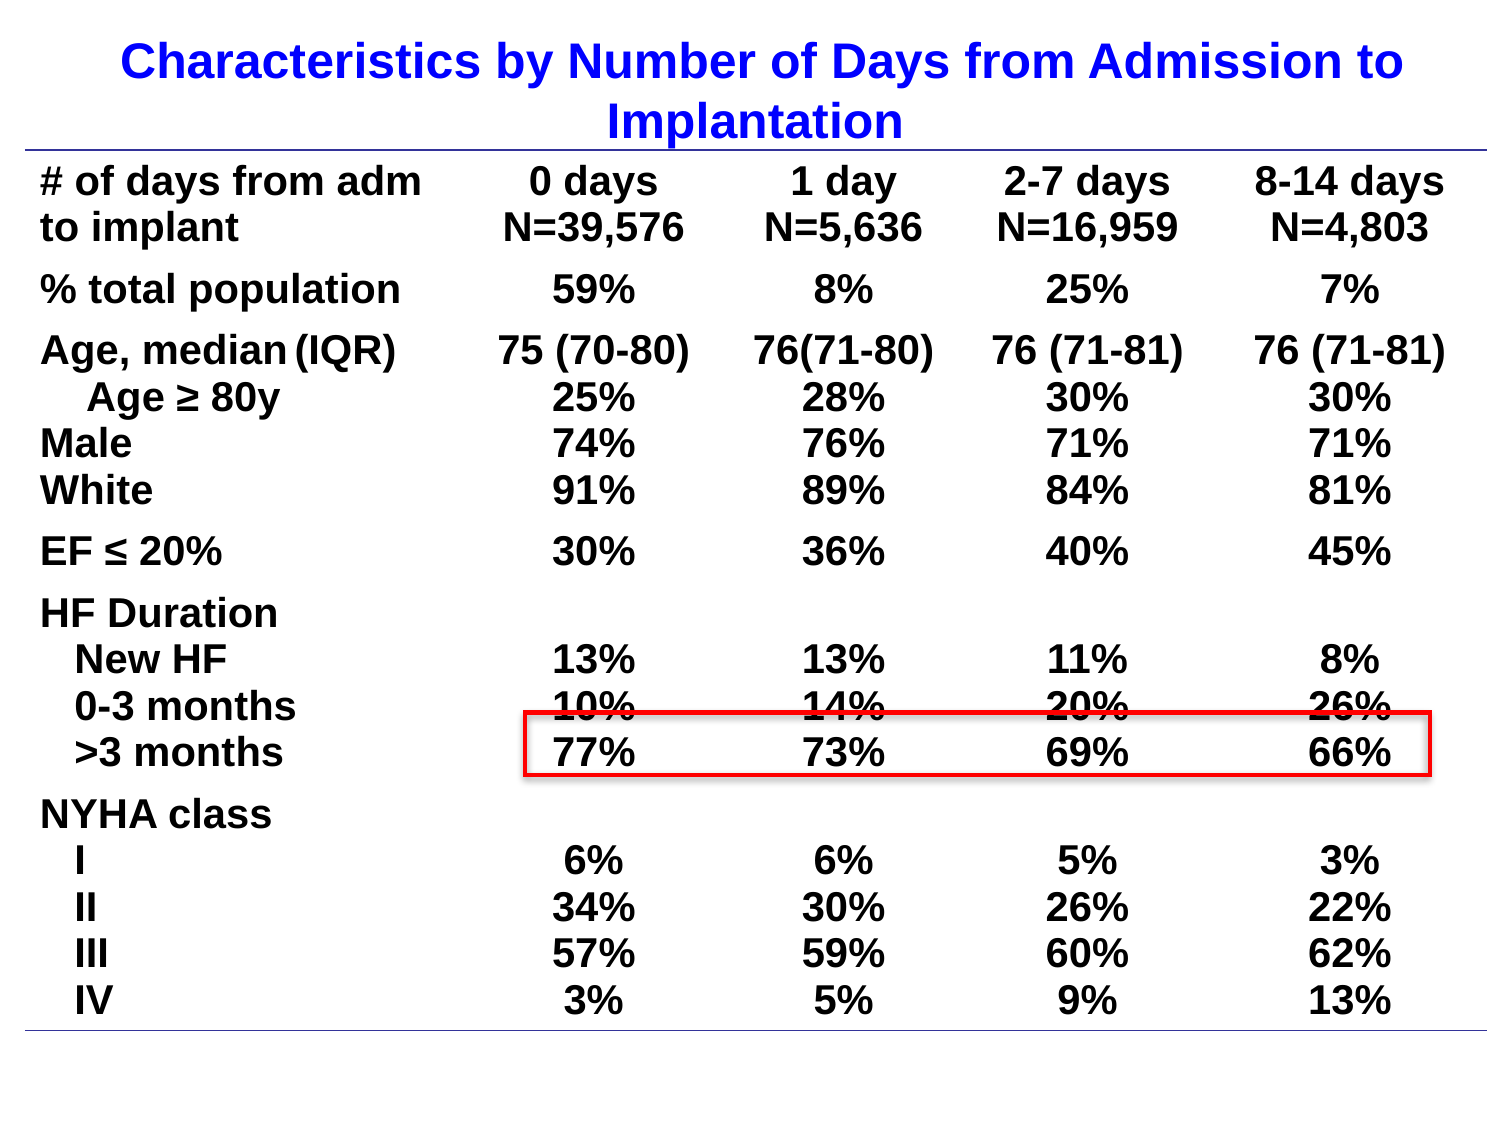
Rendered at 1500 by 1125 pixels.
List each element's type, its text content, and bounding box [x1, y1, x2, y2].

table_cell 13% 14% 73% [725, 582, 962, 710]
table_cell 6% 34% 57% 3% [462, 783, 725, 1030]
table_cell 75 (70-80) 25% 74% 91% [462, 320, 725, 521]
table_cell Age, median (IQR) Age ≥ 80y Male White [25, 320, 462, 521]
table_cell 7% [1212, 258, 1487, 320]
table_cell NYHA class I II III IV [25, 783, 462, 1030]
table_header # of days from adm to implant [25, 151, 462, 258]
table_cell HF Duration New HF 0-3 months >3 months [25, 582, 462, 783]
table_cell 3% 22% 62% 13% [1212, 783, 1487, 1030]
table_header 8-14 days N=4,803 [1212, 151, 1487, 258]
table_cell 25% [962, 258, 1212, 320]
title Characteristics by Number of Days from Admission to Implantation [24, 24, 1500, 213]
table_header 0 days N=39,576 [462, 151, 725, 258]
table_cell 36% [725, 521, 962, 582]
table_cell EF ≤ 20% [25, 521, 462, 582]
table_cell 59% [462, 258, 725, 320]
table_cell 30% [462, 521, 725, 582]
table_cell 76(71-80) 28% 76% 89% [725, 320, 962, 521]
table_cell 76 (71-81) 30% 71% 84% [962, 320, 1212, 521]
table_header 2-7 days N=16,959 [962, 151, 1212, 258]
table_cell 11% 20% 69% [962, 582, 1212, 710]
table_cell % total population [25, 258, 462, 320]
table_header 1 day N=5,636 [725, 151, 962, 258]
table_cell 8% [725, 258, 962, 320]
text_box [524, 712, 1430, 775]
table_cell 45% [1212, 521, 1487, 582]
table_cell 6% 30% 59% 5% [725, 783, 962, 1030]
table_cell 40% [962, 521, 1212, 582]
table_cell 76 (71-81) 30% 71% 81% [1212, 320, 1487, 521]
table_cell 8% 26% 66% [1212, 582, 1487, 783]
table_cell 13% 10% 77% [462, 582, 725, 783]
table_cell 5% 26% 60% 9% [962, 783, 1212, 1030]
